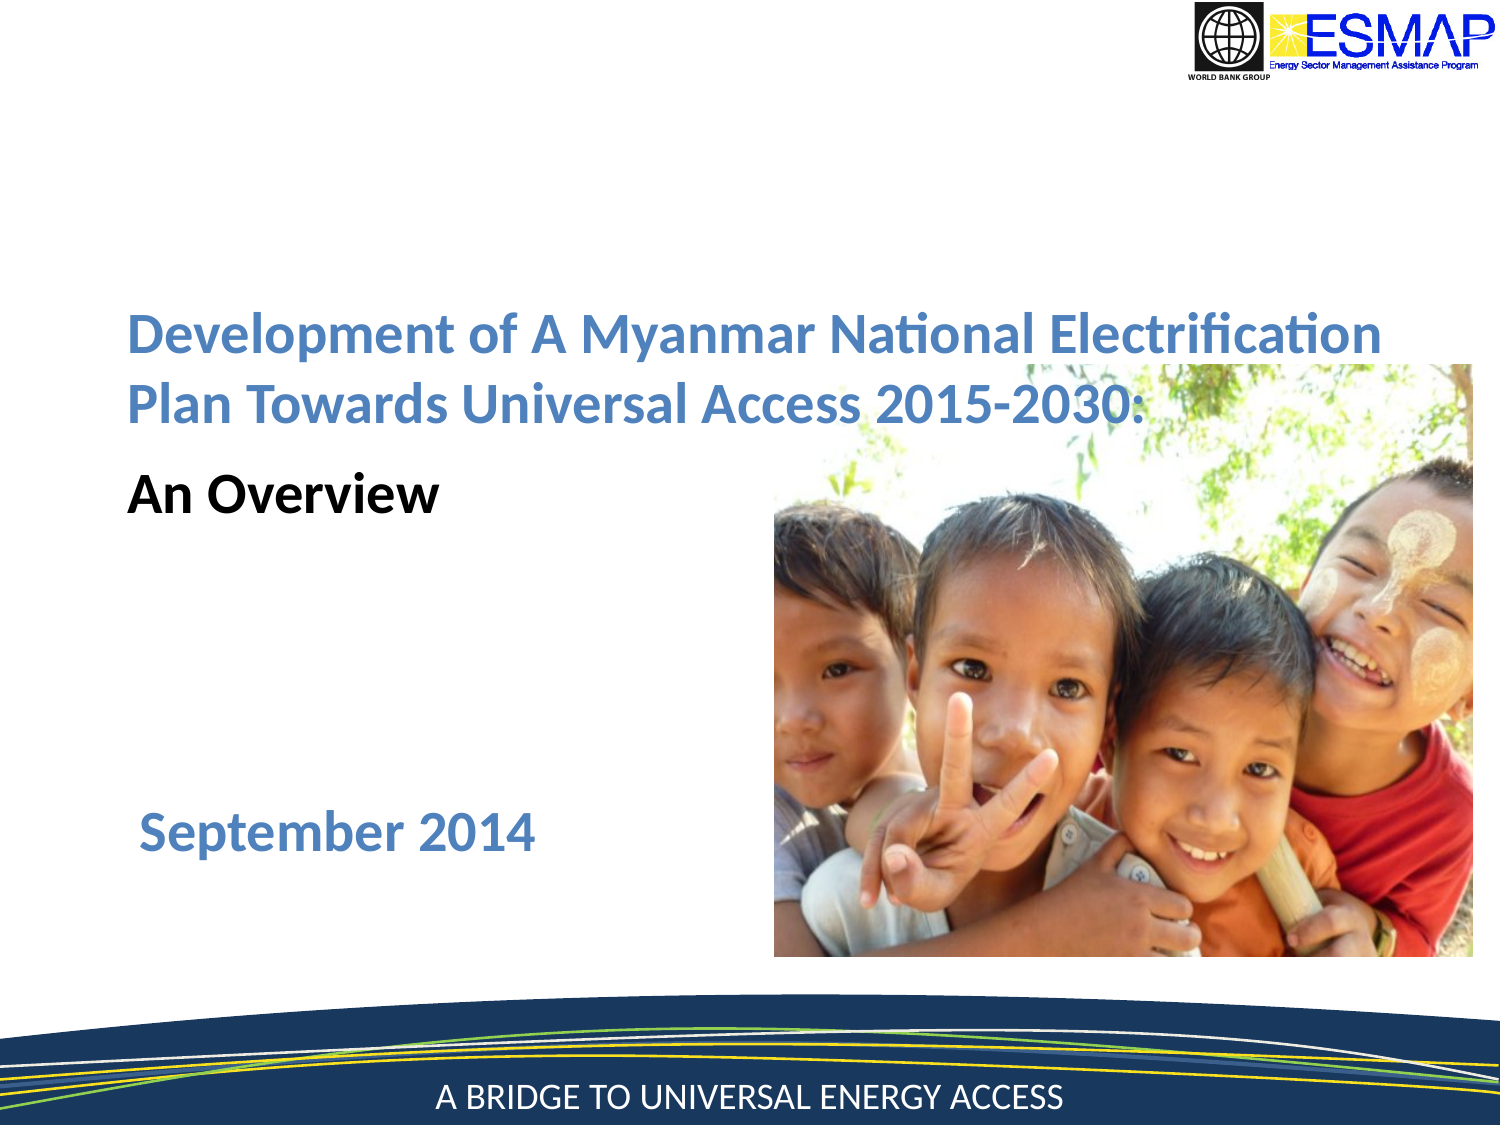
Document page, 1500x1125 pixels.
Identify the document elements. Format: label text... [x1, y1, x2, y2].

text_box [1425, 1060, 1499, 1064]
text_box [0, 994, 1500, 1064]
picture [1188, 1, 1499, 80]
text_box [10, 1028, 1285, 1064]
text_box Development of A Myanmar National Electrification Plan Towards Universal Access 2015-2030: An Overview [112, 287, 1438, 538]
text_box [389, 1026, 852, 1045]
text_box September 2014 [125, 723, 750, 871]
text_box A Bridge to Universal Energy Access [0, 1064, 1500, 1125]
slide_number 1 [1074, 1042, 1425, 1103]
picture [774, 364, 1473, 957]
